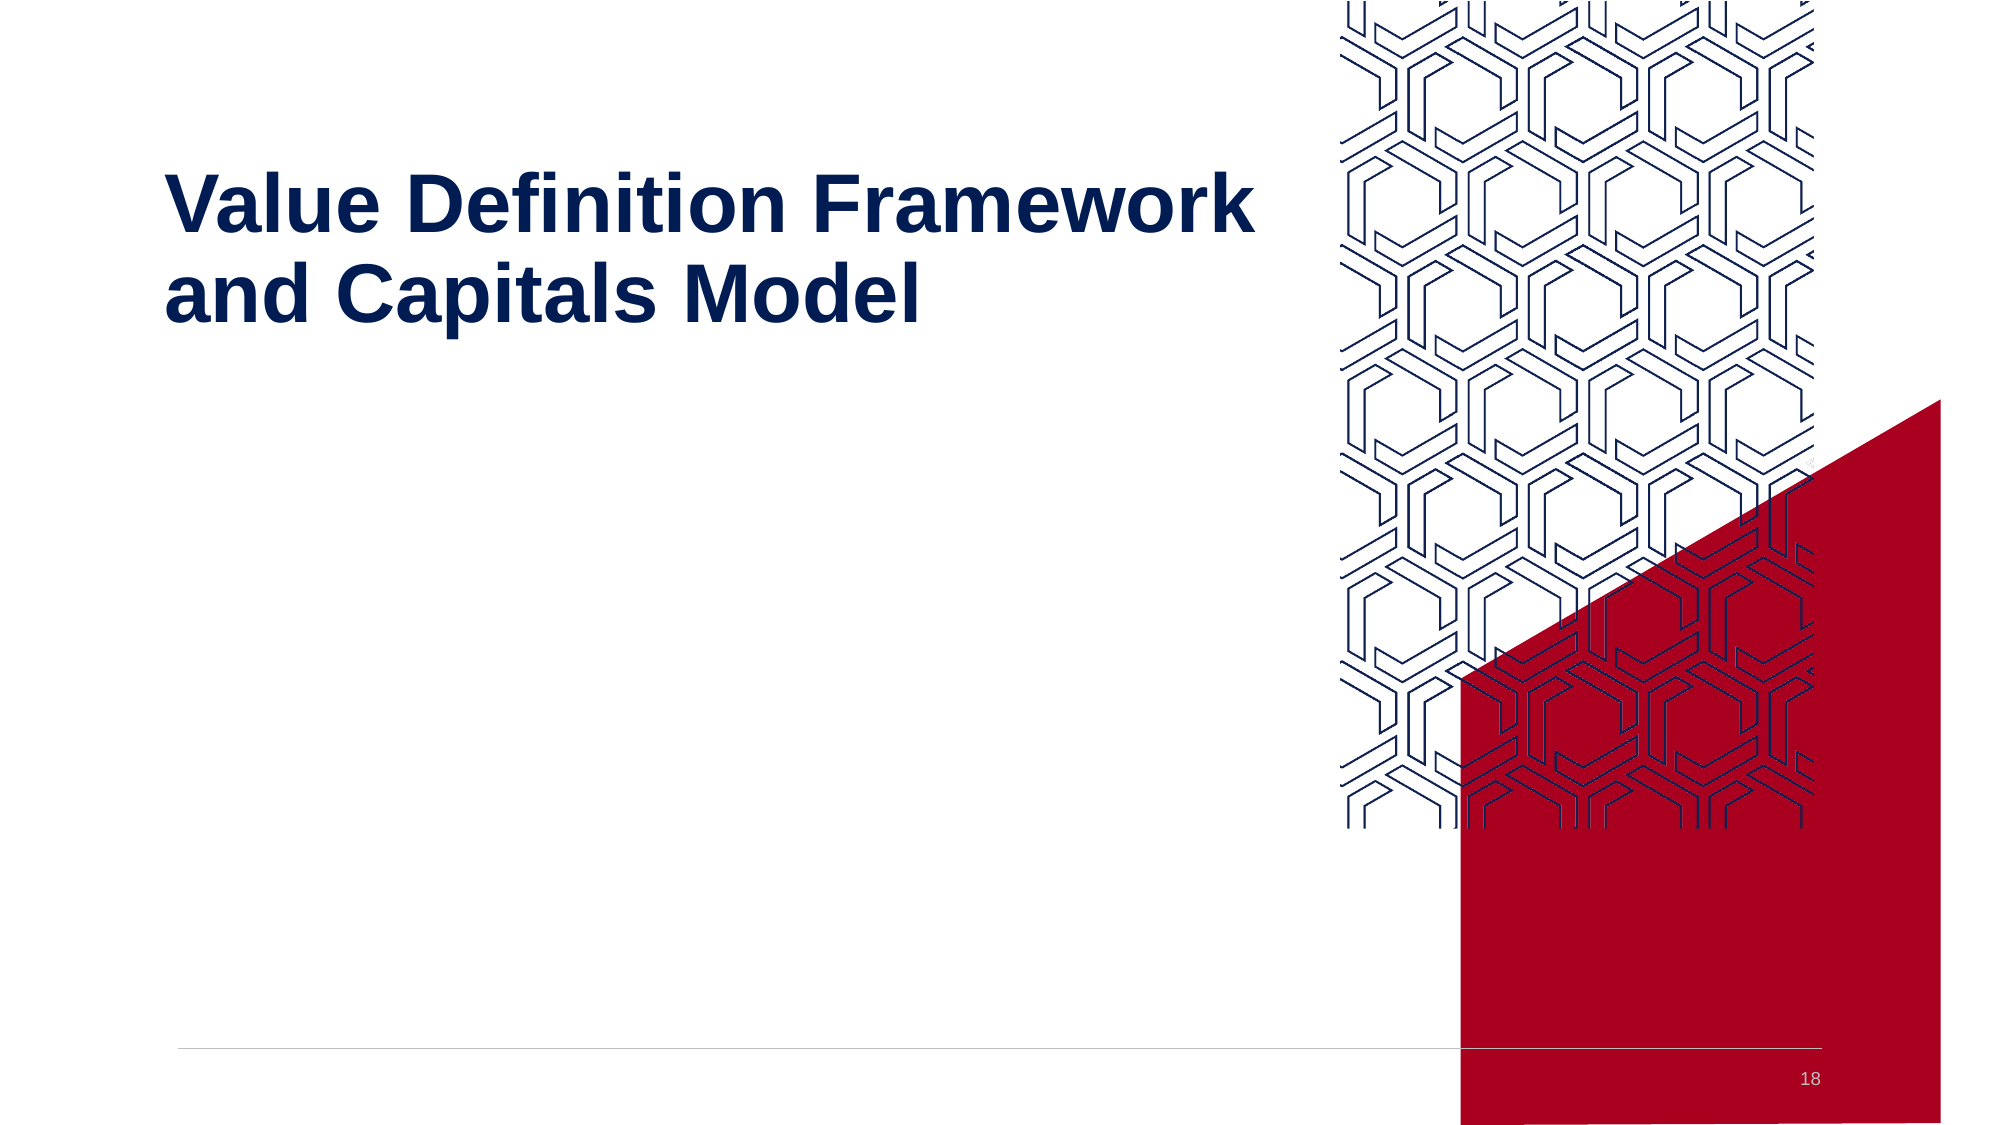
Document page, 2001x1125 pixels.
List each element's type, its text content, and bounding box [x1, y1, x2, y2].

slide_number 18 [1386, 1048, 1837, 1108]
title Value Definition Framework and Capitals Model [164, 197, 1332, 341]
picture [1340, 1, 1814, 829]
